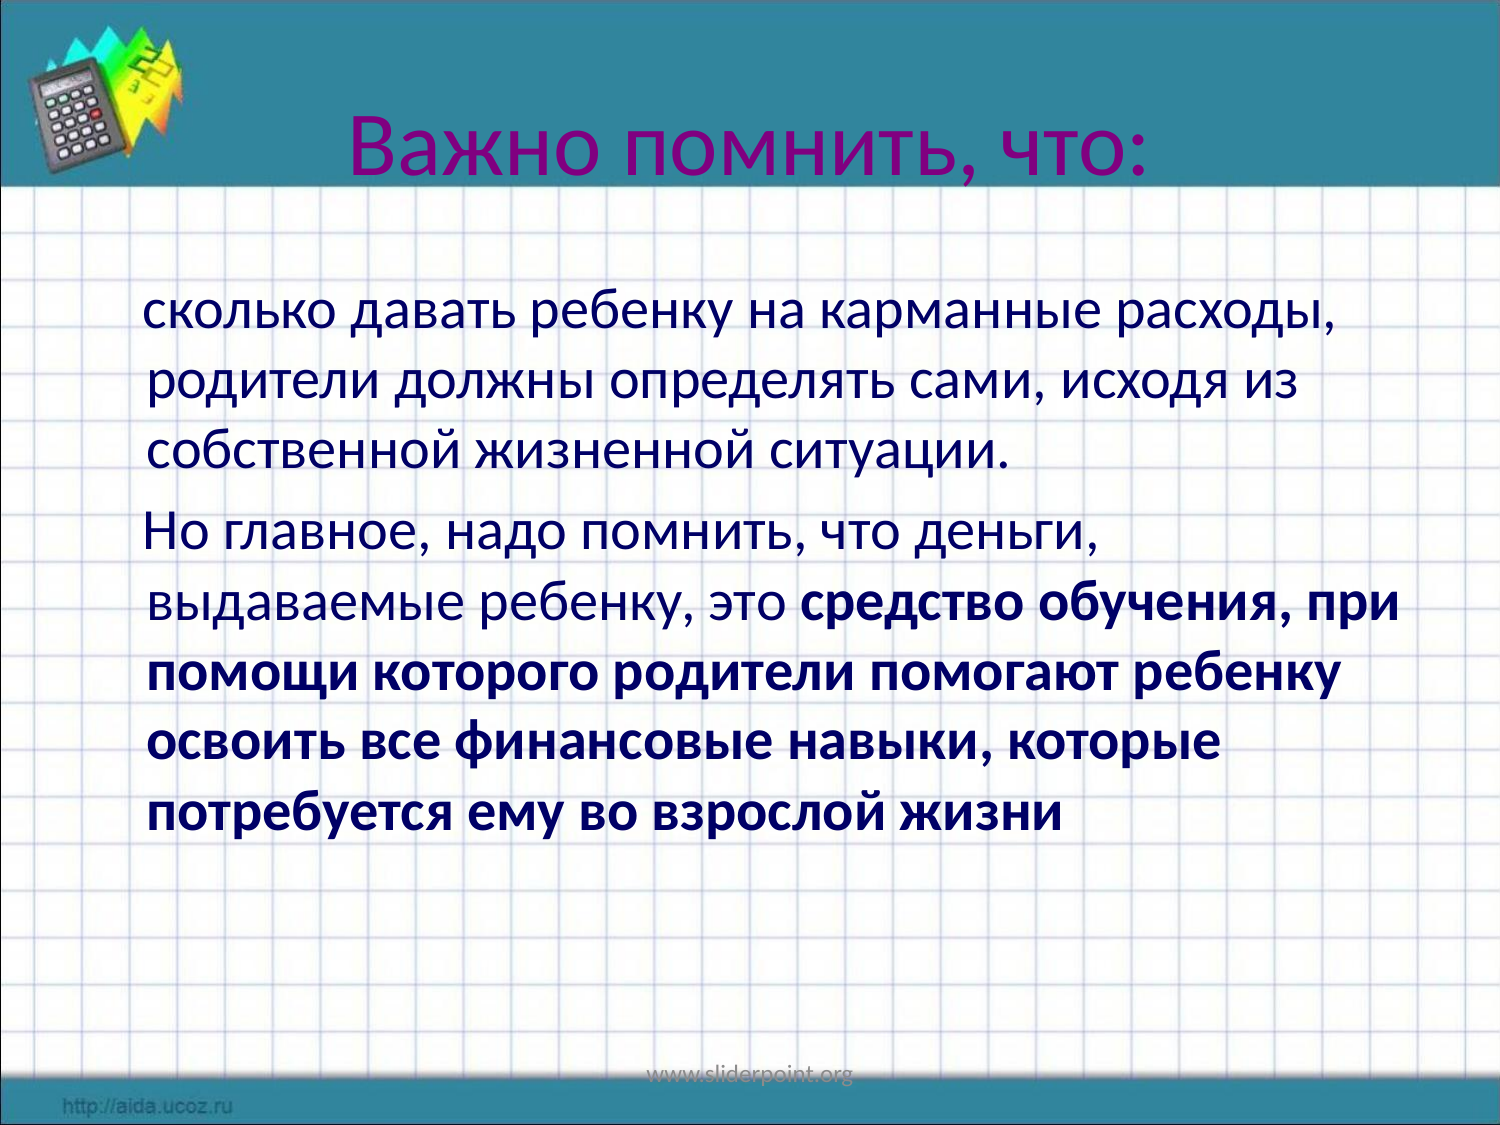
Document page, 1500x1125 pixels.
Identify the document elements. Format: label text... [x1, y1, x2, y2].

picture [0, 0, 1500, 1125]
list сколько давать ребенку на карманные расходы, родители должны определять сами, исходя из собственной жизненной ситуации. Но главное, надо помнить, что деньги, выдаваемые ребенку, это средство обучения, при помощи которого родители помогают ребенку освоить все финансовые навыки, которые потребуется ему во взрослой жизни [74, 262, 1426, 1006]
title Важно помнить, что: [74, 44, 1426, 233]
footer www.sliderpoint.org [512, 1042, 988, 1103]
